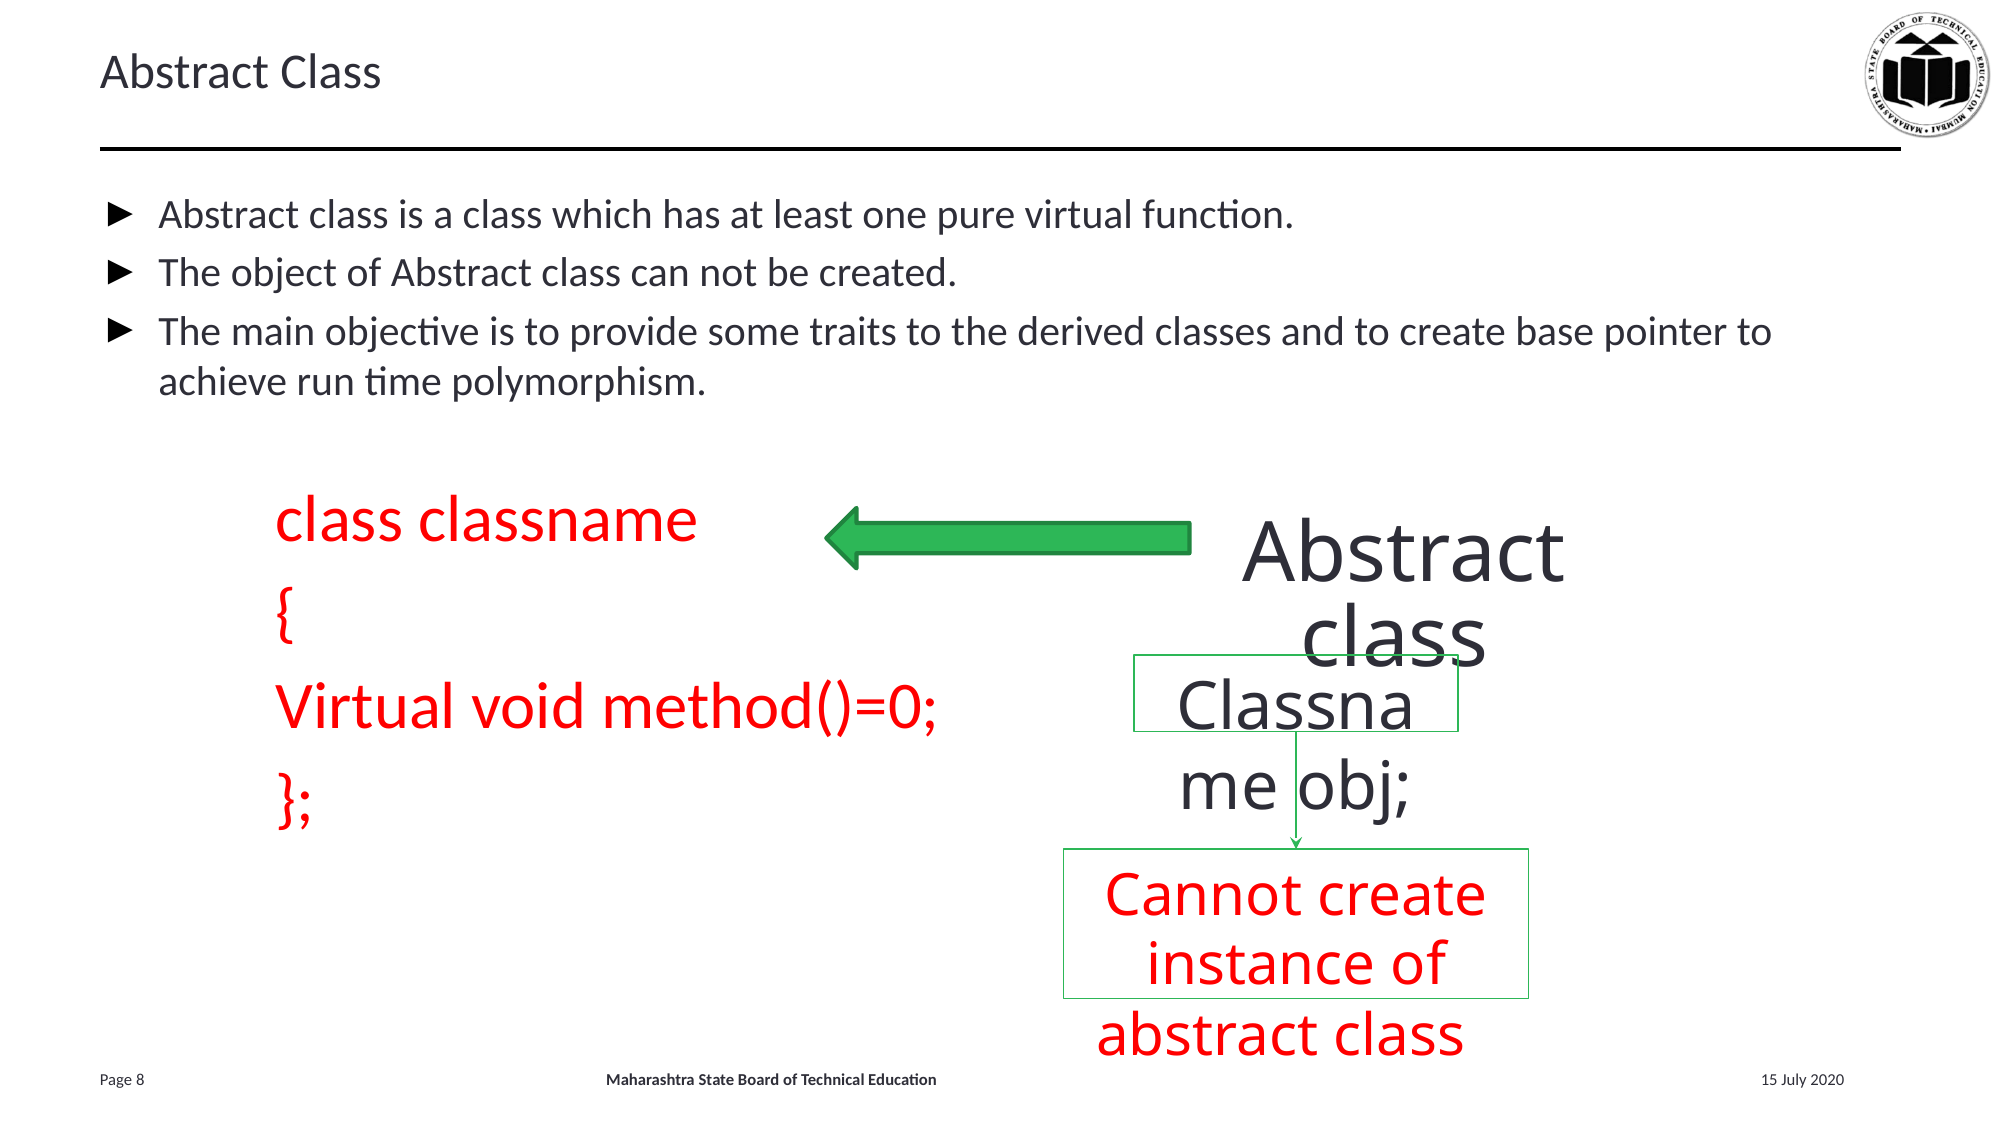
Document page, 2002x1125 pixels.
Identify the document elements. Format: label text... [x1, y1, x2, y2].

text_box Classname obj; [1134, 655, 1458, 732]
title Abstract Class [100, 48, 1901, 146]
list Abstract class is a class which has at least one pure virtual function. The object of Abstract class can not be created. The main objective is to provide some traits to the derived classes and to create base pointer to achieve run time polymorphism. class classname { Virtual void method()=0; }; [100, 186, 1901, 1032]
text_box Cannot create instance of abstract classof [1063, 849, 1529, 999]
text_box Abstract class [1242, 507, 1724, 604]
text_box [826, 507, 1190, 569]
picture [1852, 0, 2001, 149]
